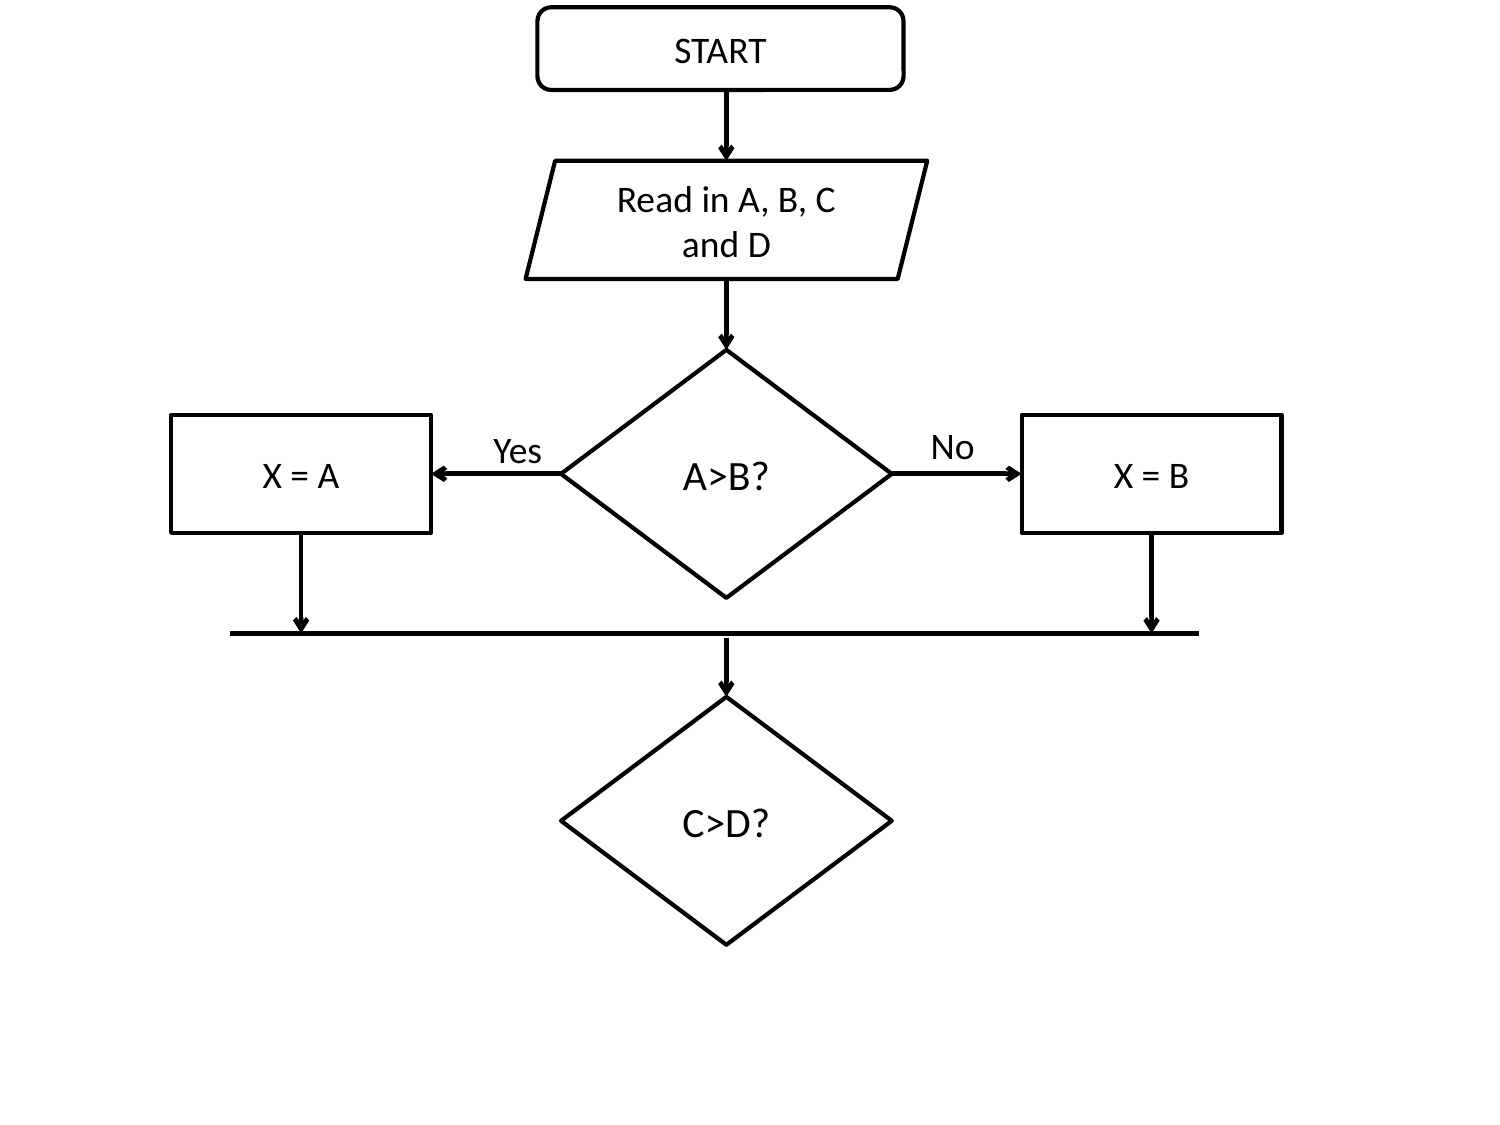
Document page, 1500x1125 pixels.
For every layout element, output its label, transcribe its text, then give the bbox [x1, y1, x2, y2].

text_box A>B? [561, 349, 892, 600]
text_box X = A [169, 413, 433, 535]
text_box Yes [478, 419, 558, 473]
text_box START [535, 5, 906, 93]
text_box Read in A, B, C and D [523, 158, 930, 282]
text_box No [915, 414, 990, 473]
text_box C>D? [558, 696, 894, 947]
text_box X = B [1020, 413, 1284, 535]
